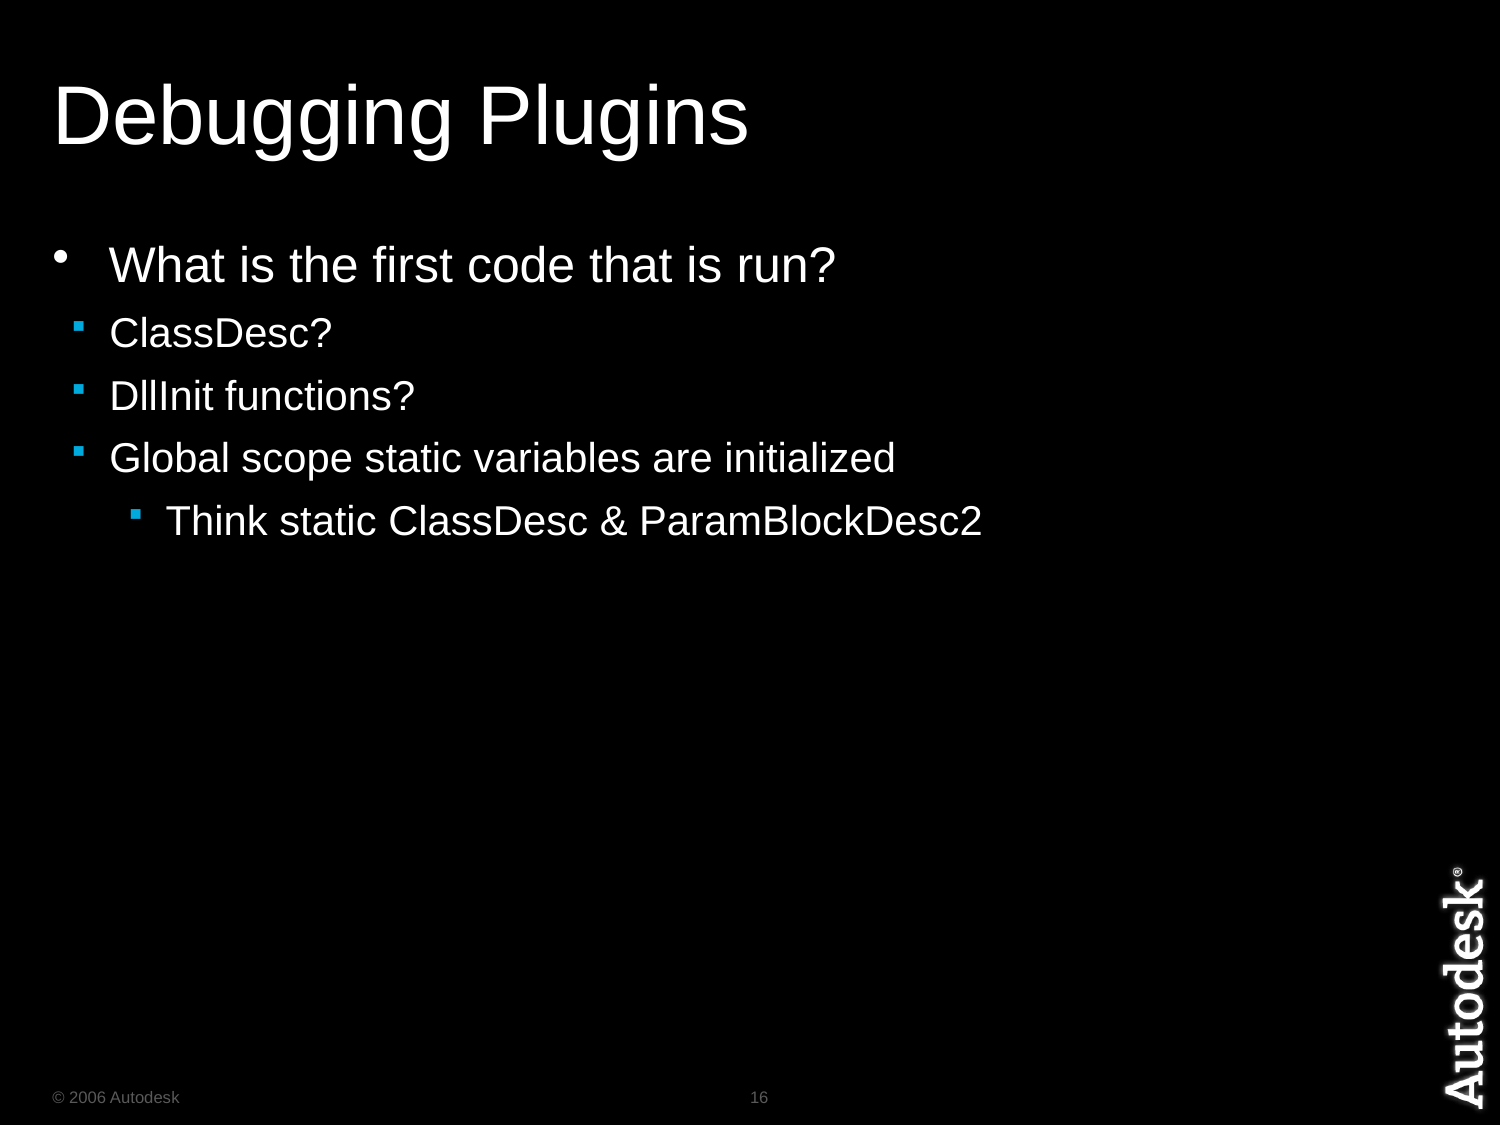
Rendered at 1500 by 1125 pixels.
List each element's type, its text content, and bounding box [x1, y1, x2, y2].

picture [1402, 0, 1500, 1125]
list What is the first code that is run? ClassDesc? DllInit functions? Global scope static variables are initialized Think static ClassDesc & ParamBlockDesc2 [52, 231, 1401, 1073]
title Debugging Plugins [52, 22, 1401, 211]
